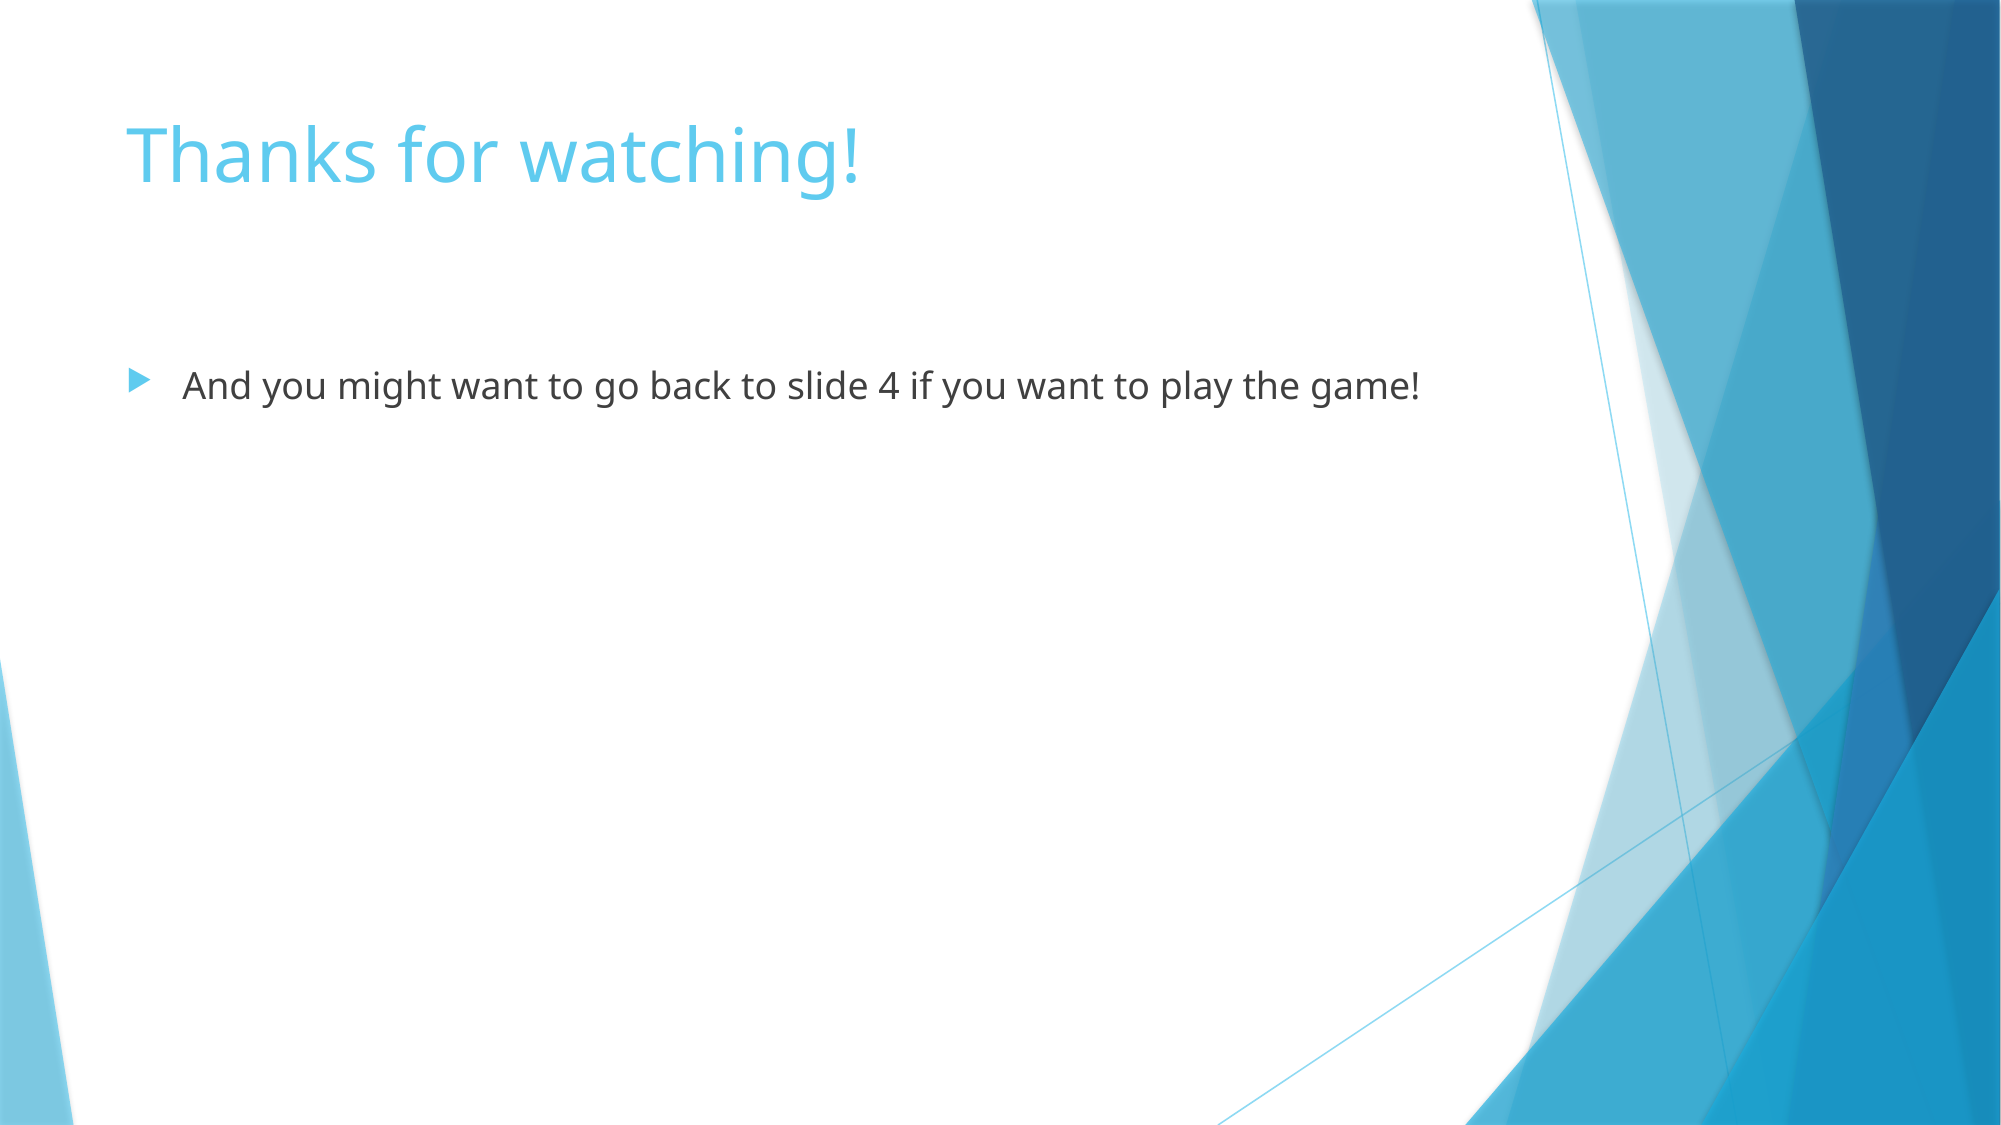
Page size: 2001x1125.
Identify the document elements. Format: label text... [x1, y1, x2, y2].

list And you might want to go back to slide 4 if you want to play the game! [111, 354, 1522, 992]
title Thanks for watching! [111, 99, 1522, 207]
